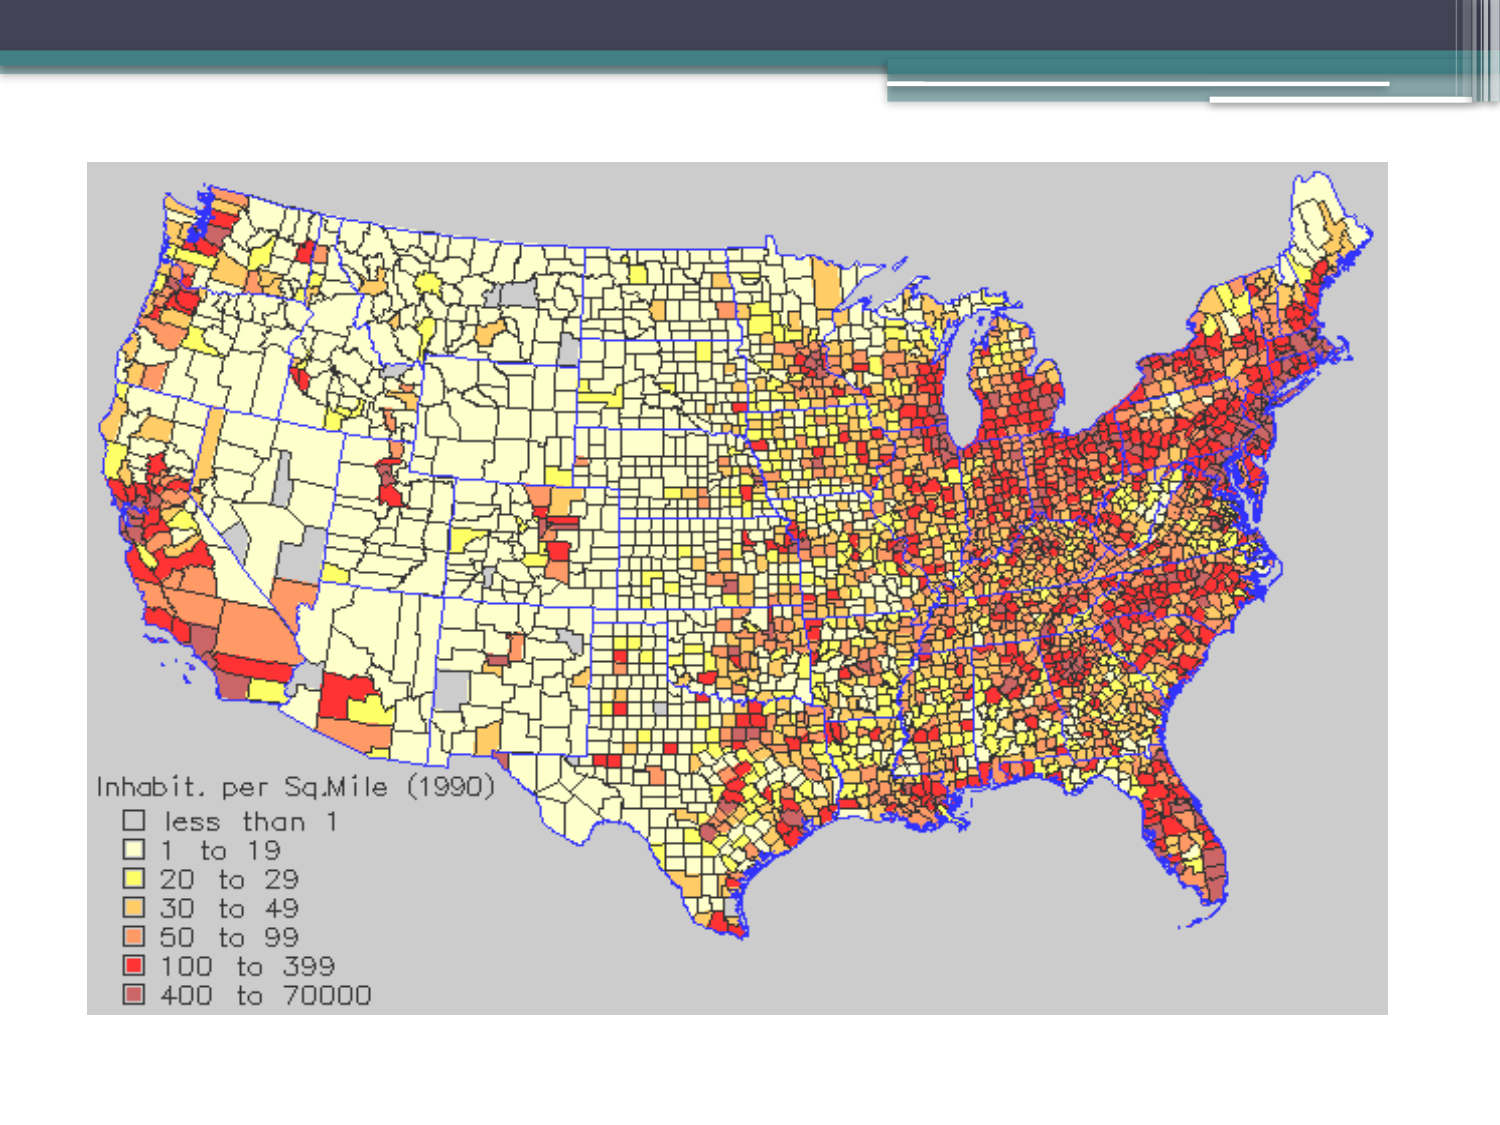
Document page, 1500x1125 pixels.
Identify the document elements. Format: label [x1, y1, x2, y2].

picture [87, 162, 1388, 1015]
